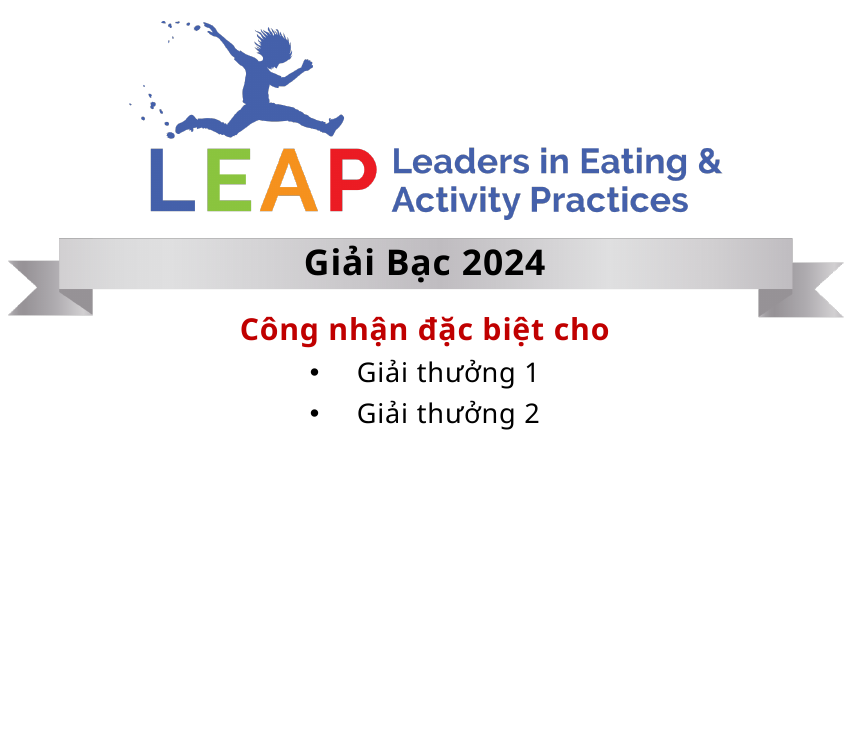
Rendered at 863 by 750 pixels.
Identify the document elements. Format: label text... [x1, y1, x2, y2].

list Công nhận đặc biệt cho Giải thưởng 1 Giải thưởng 2 [92, 307, 758, 603]
picture [1, 0, 863, 338]
title Giải Bạc 2024 [65, 239, 784, 290]
